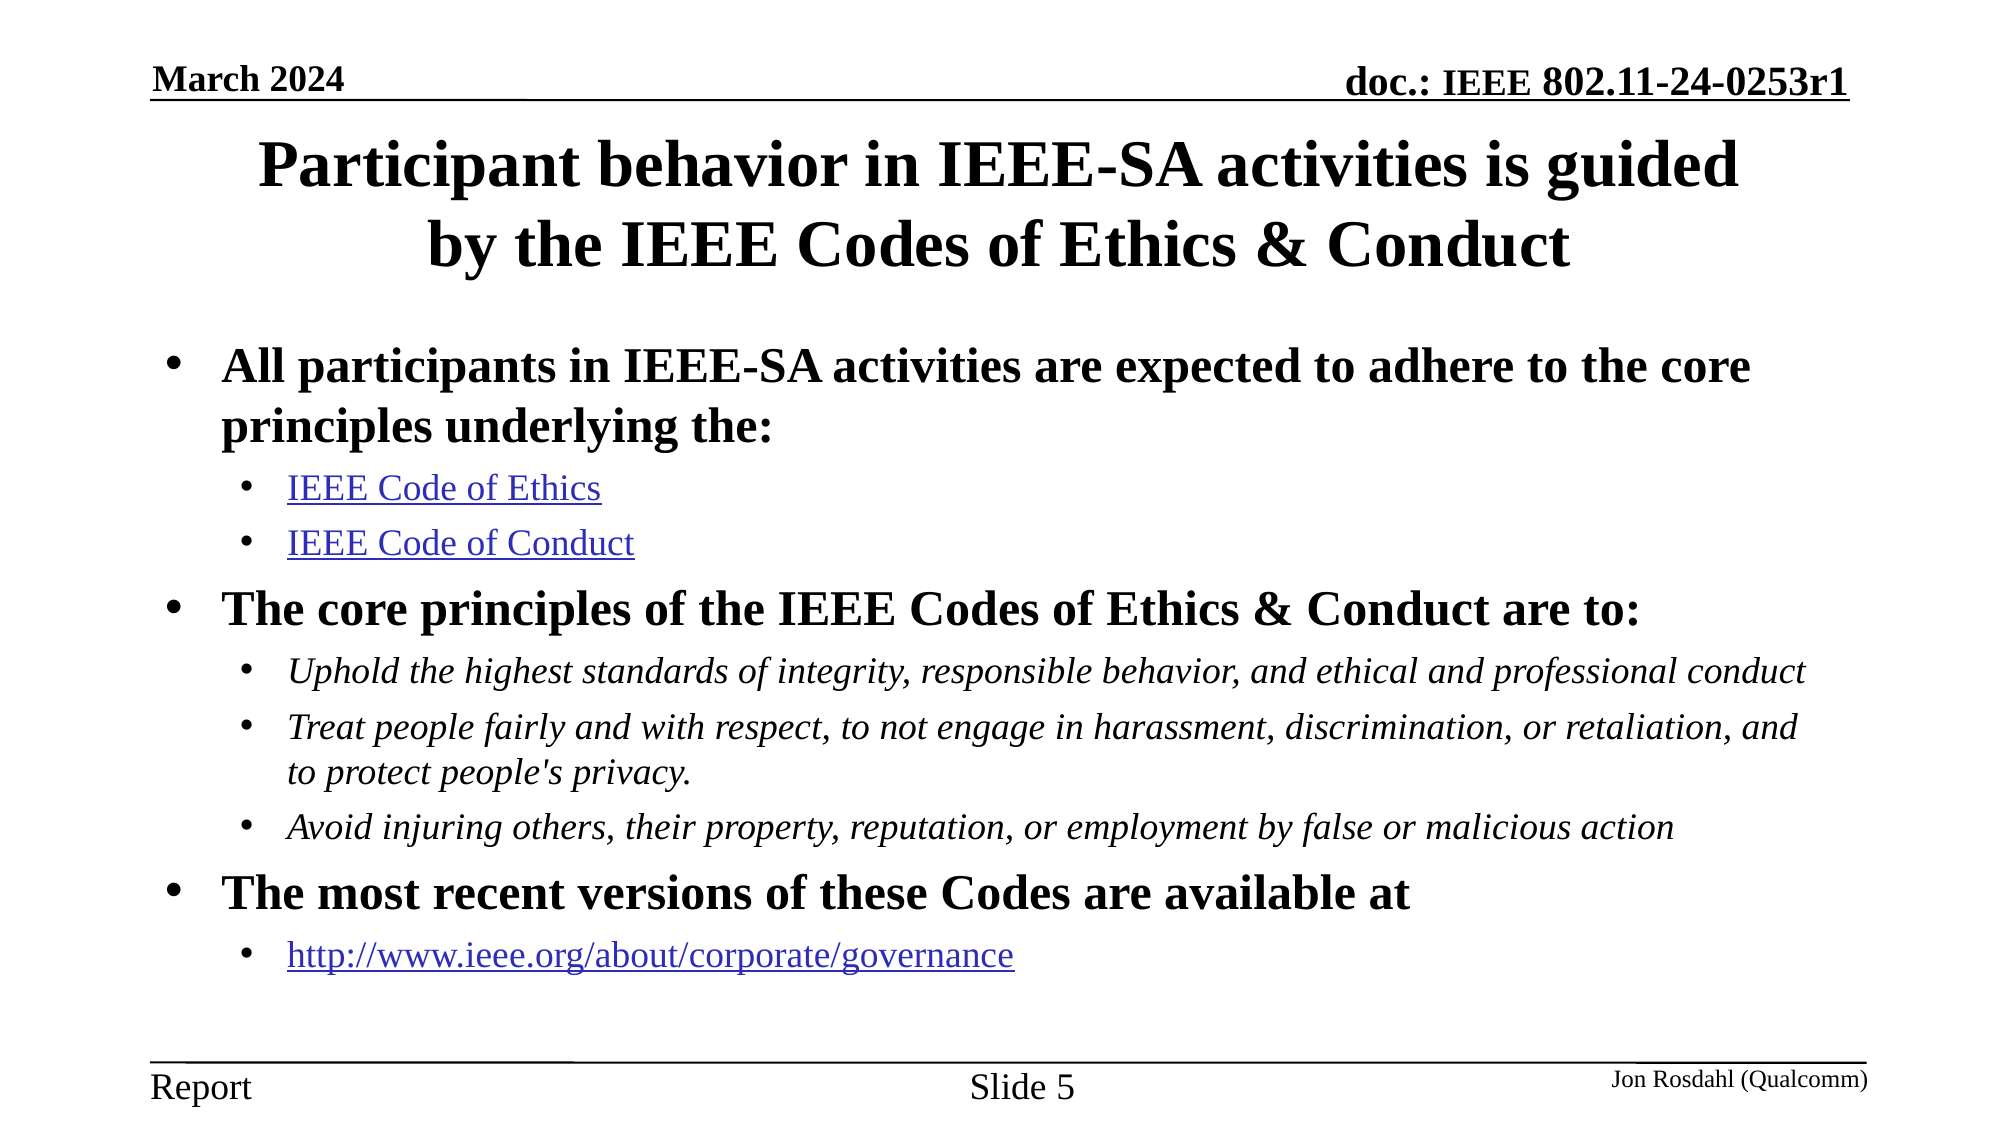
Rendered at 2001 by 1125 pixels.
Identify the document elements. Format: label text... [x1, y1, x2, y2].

slide_number Slide 5 [950, 1061, 1095, 1125]
list All participants in IEEE-SA activities are expected to adhere to the core principles underlying the: IEEE Code of Ethics IEEE Code of Conduct The core principles of the IEEE Codes of Ethics & Conduct are to: Uphold the highest standards of integrity, responsible behavior, and ethical and professional conduct Treat people fairly and with respect, to not engage in harassment, discrimination, or retaliation, and to protect people's privacy. Avoid injuring others, their property, reputation, or employment by false or malicious action The most recent versions of these Codes are available at http://www.ieee.org/about/corporate/governance [149, 324, 1850, 1000]
title Participant behavior in IEEE-SA activities is guided by the IEEE Codes of Ethics & Conduct [149, 112, 1850, 288]
footer Jon Rosdahl (Qualcomm) [1171, 1061, 1869, 1093]
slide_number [152, 54, 563, 100]
